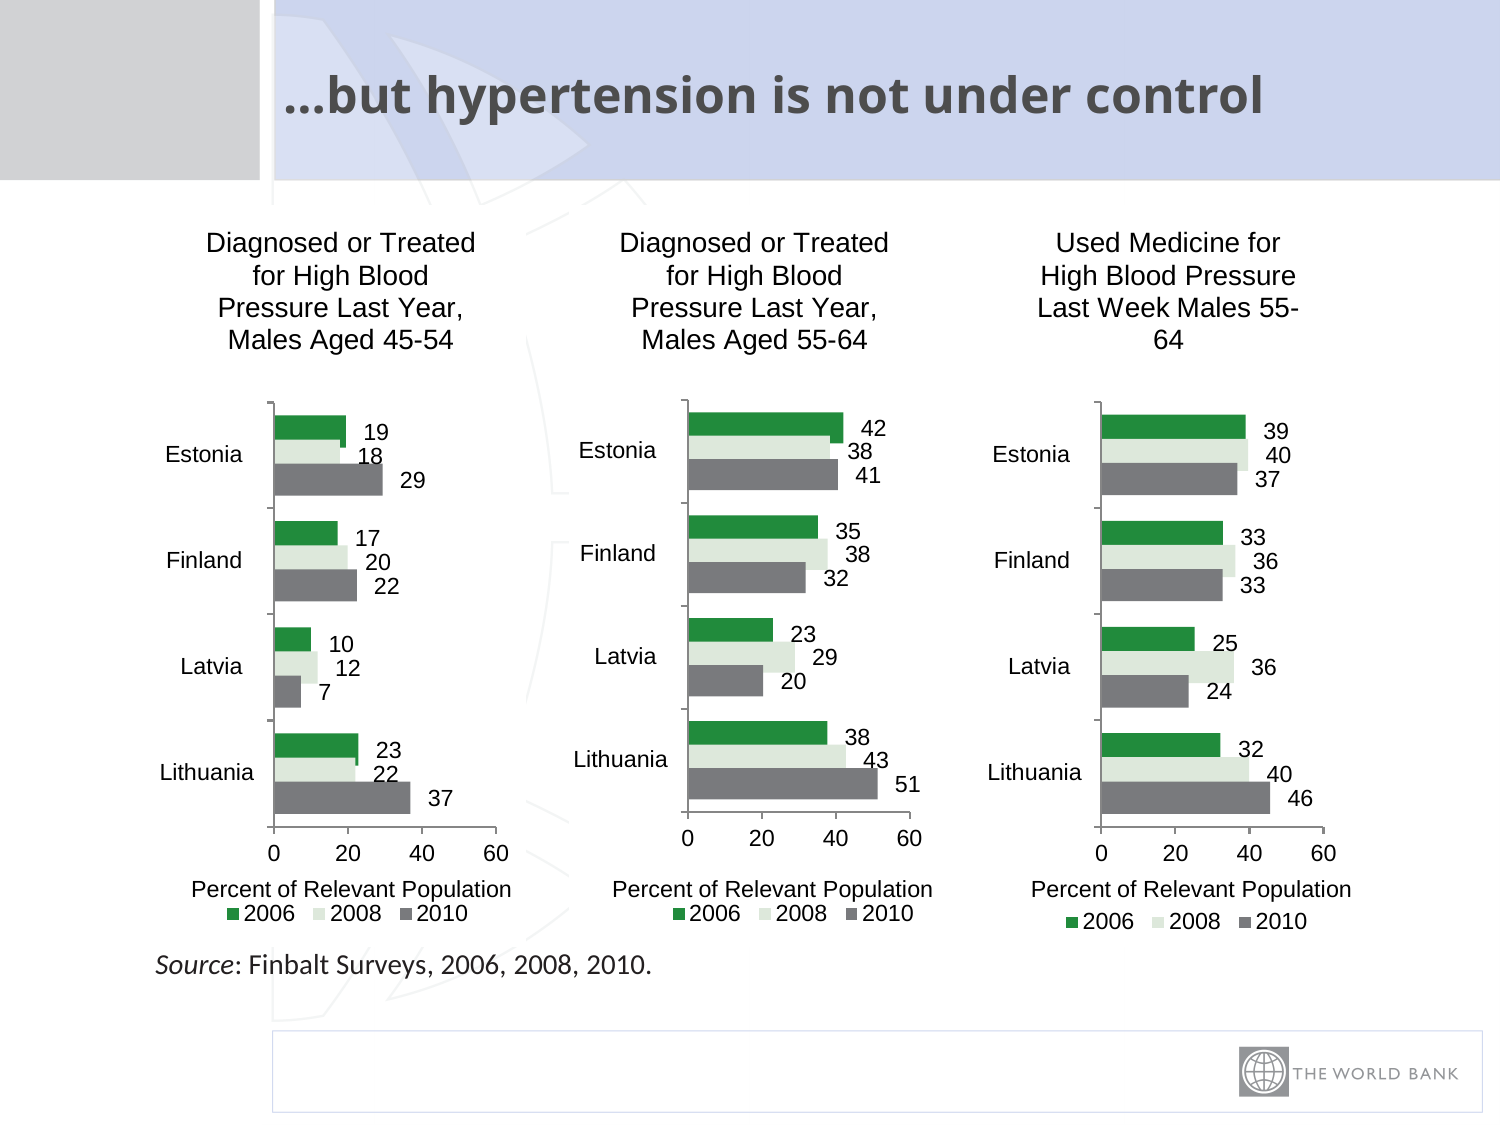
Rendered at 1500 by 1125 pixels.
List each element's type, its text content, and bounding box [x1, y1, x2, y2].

picture [0, 0, 1500, 1125]
title …but hypertension is not under control [268, 0, 1500, 188]
